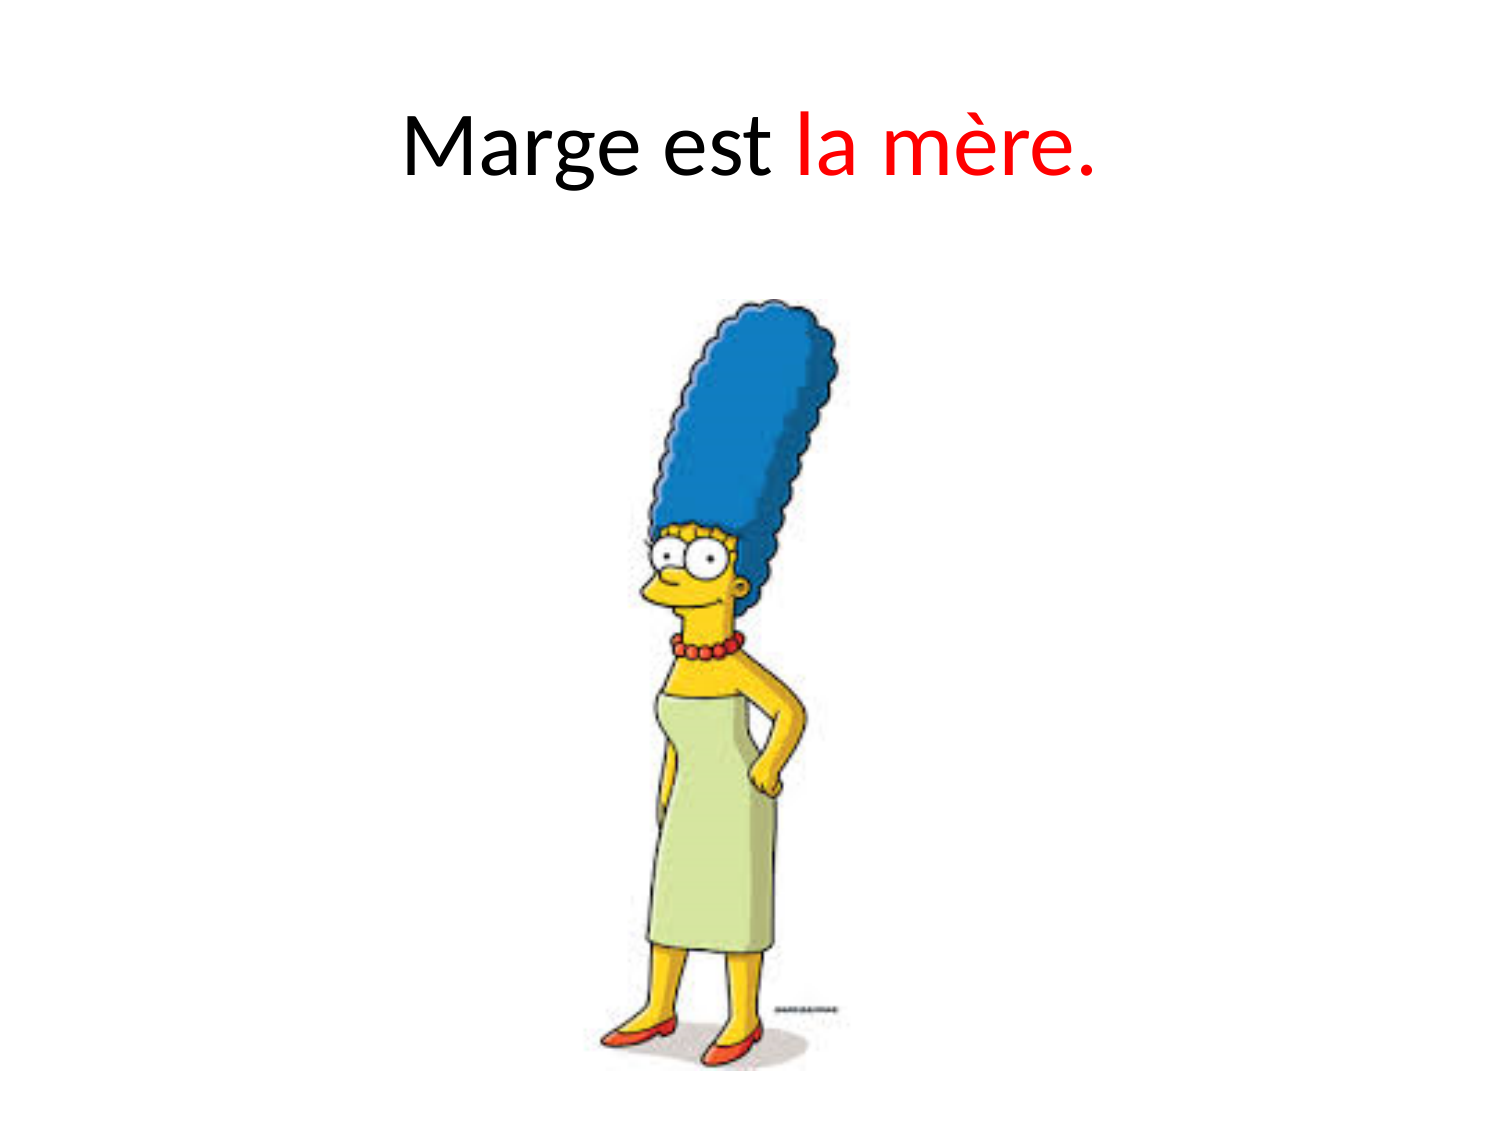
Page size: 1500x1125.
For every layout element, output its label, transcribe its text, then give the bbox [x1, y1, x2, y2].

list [474, 299, 976, 1071]
title Marge est la mère. [75, 45, 1425, 233]
